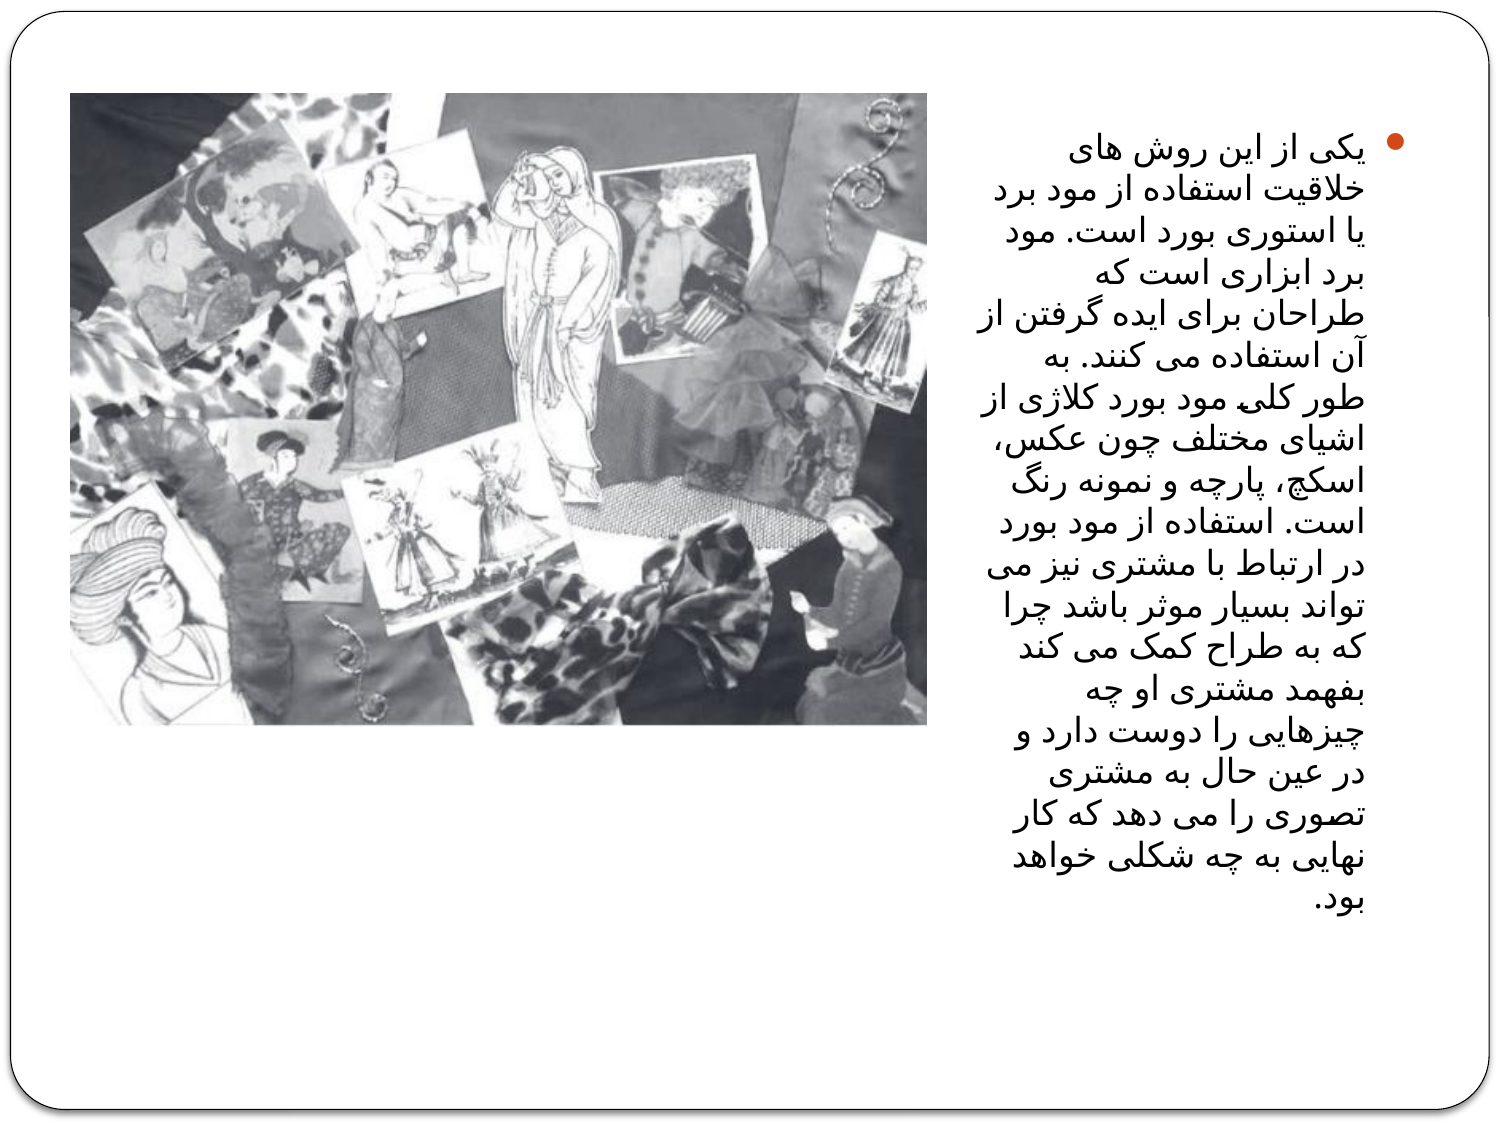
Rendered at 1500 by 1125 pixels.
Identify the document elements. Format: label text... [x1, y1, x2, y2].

list یکی از این روش های خلاقیت استفاده از مود برد یا استوری بورد است. مود برد ابزاری است که طراحان برای ایده گرفتن از آن استفاده می کنند. به طور کلی مود بورد کلاژی از اشیای مختلف چون عکس، اسکچ، پارچه و نمونه رنگ است. استفاده از مود بورد در ارتباط با مشتری نیز می تواند بسیار موثر باشد چرا که به طراح کمک می کند بفهمد مشتری او چه چیزهایی را دوست دارد و در عین حال به مشتری تصوری را می دهد که کار نهایی به چه شکلی خواهد بود. [960, 117, 1418, 926]
picture [70, 93, 927, 727]
